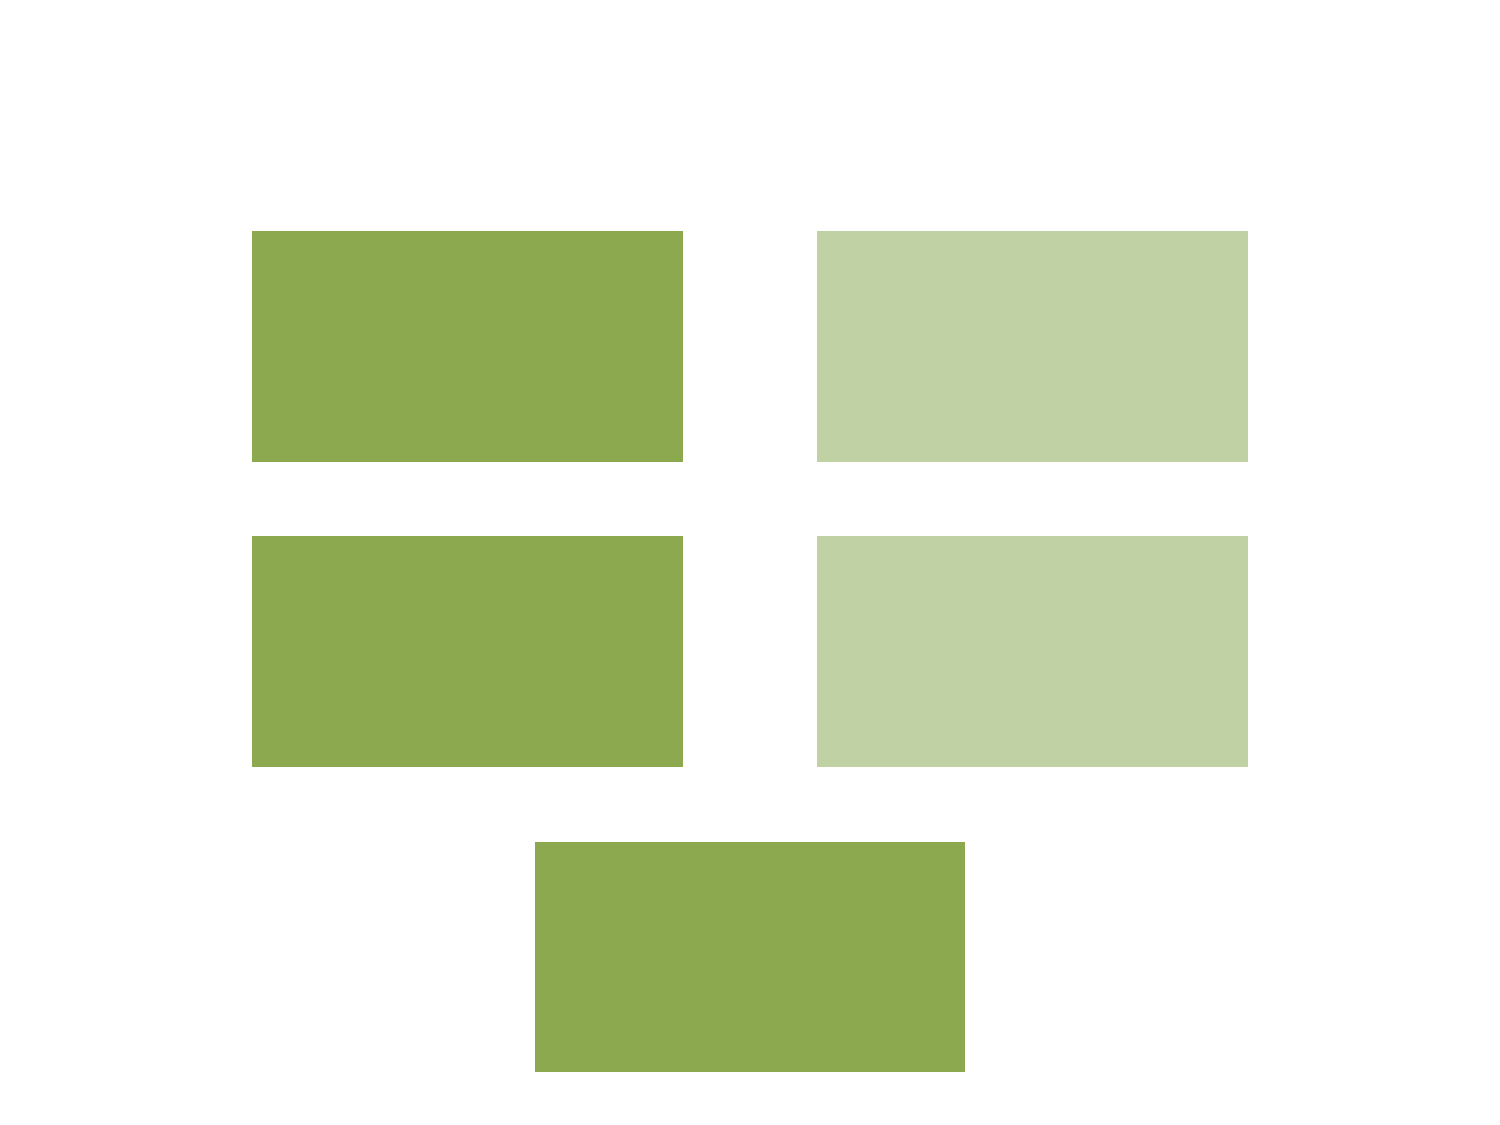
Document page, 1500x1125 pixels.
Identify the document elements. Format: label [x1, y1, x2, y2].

text_box [249, 228, 1251, 897]
